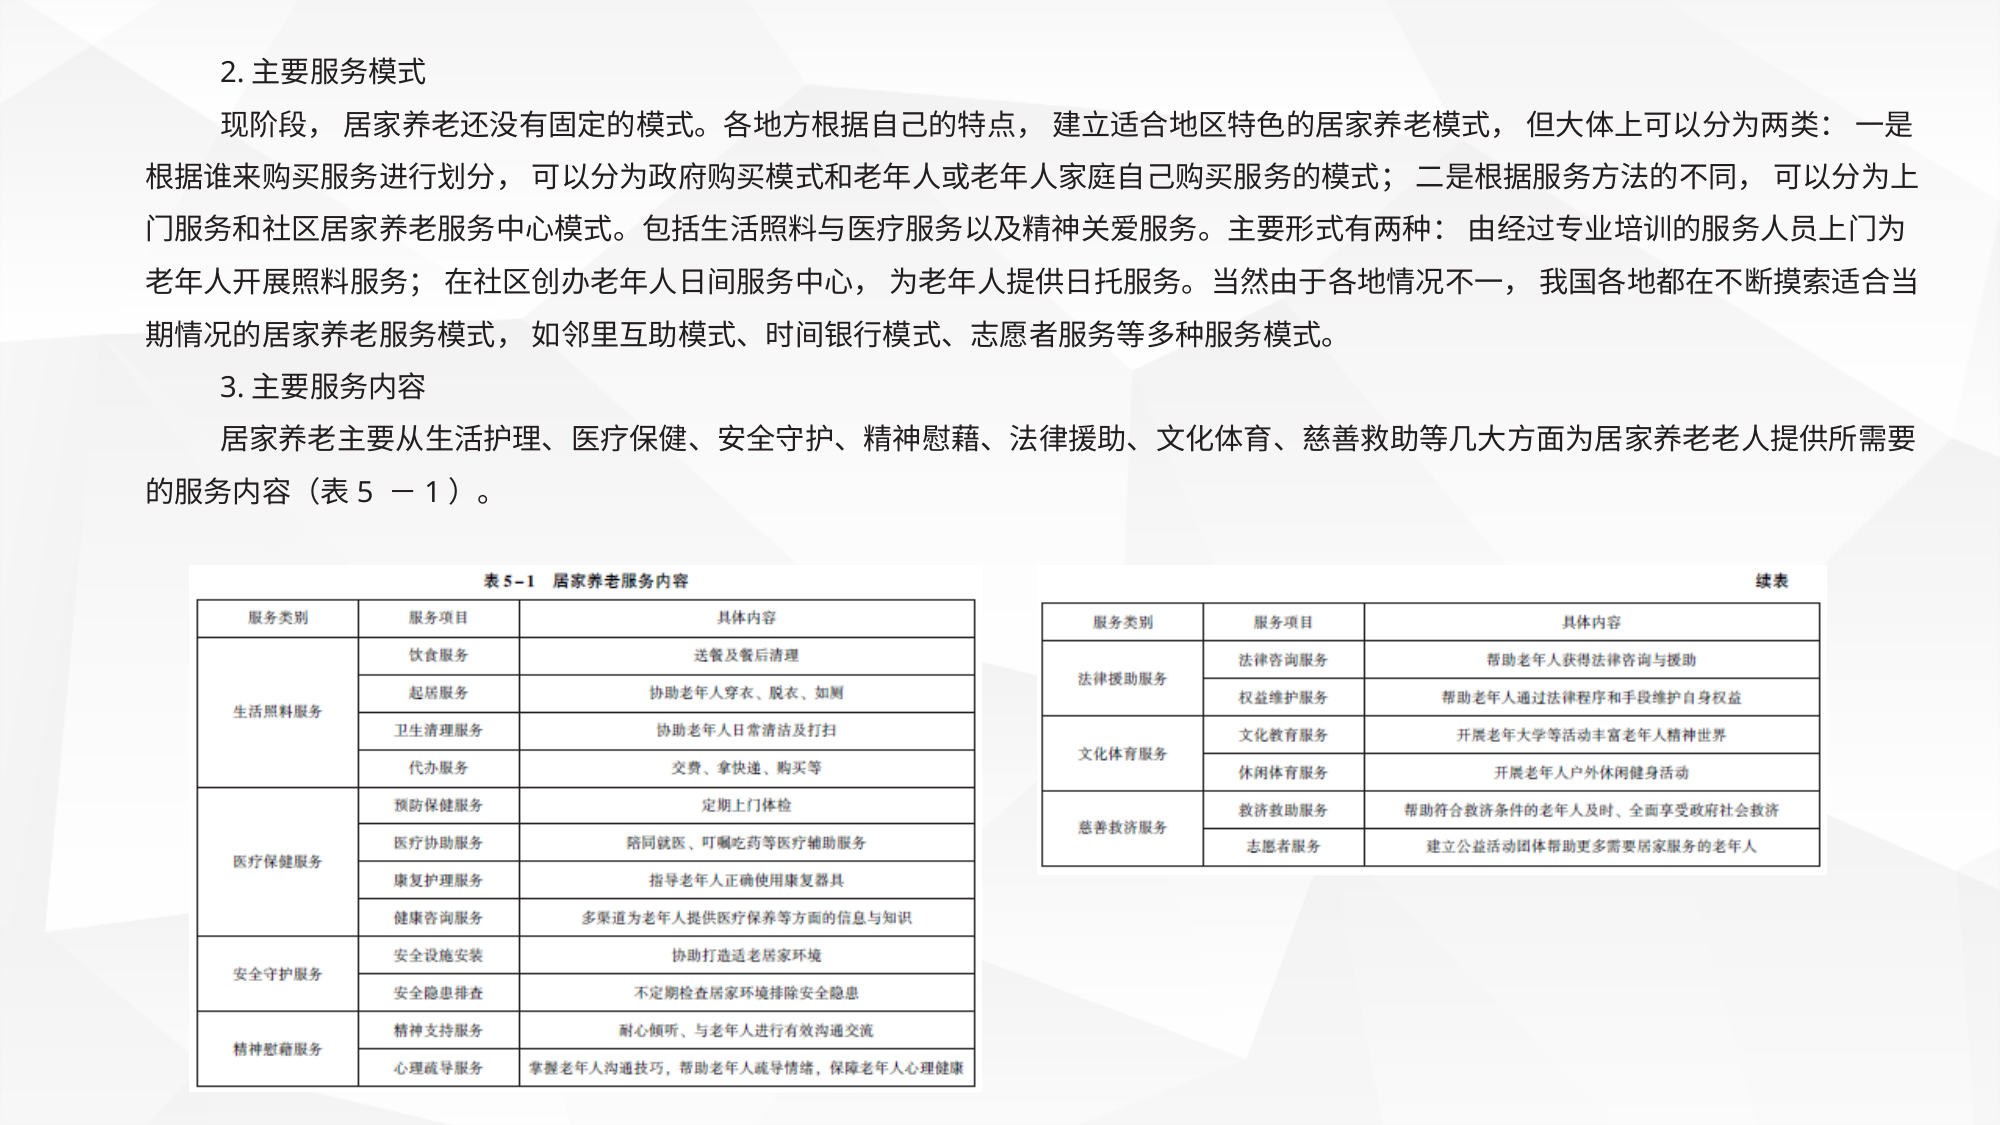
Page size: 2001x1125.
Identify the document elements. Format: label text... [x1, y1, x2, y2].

picture [0, 0, 2000, 1125]
text_box 2.主要服务模式 现阶段， 居家养老还没有固定的模式。各地方根据自己的特点， 建立适合地区特色的居家养老模式， 但大体上可以分为两类： 一是根据谁来购买服务进行划分， 可以分为政府购买模式和老年人或老年人家庭自己购买服务的模式； 二是根据服务方法的不同， 可以分为上门服务和社区居家养老服务中心模式。包括生活照料与医疗服务以及精神关爱服务。主要形式有两种： 由经过专业培训的服务人员上门为老年人开展照料服务； 在社区创办老年人日间服务中心， 为老年人提供日托服务。当然由于各地情况不一， 我国各地都在不断摸索适合当期情况的居家养老服务模式， 如邻里互助模式、时间银行模式、志愿者服务等多种服务模式。 3.主要服务内容 居家养老主要从生活护理、医疗保健、安全守护、精神慰藉、法律援助、文化体育、慈善救助等几大方面为居家养老老人提供所需要的服务内容（表5 －1）。 [130, 28, 1944, 516]
